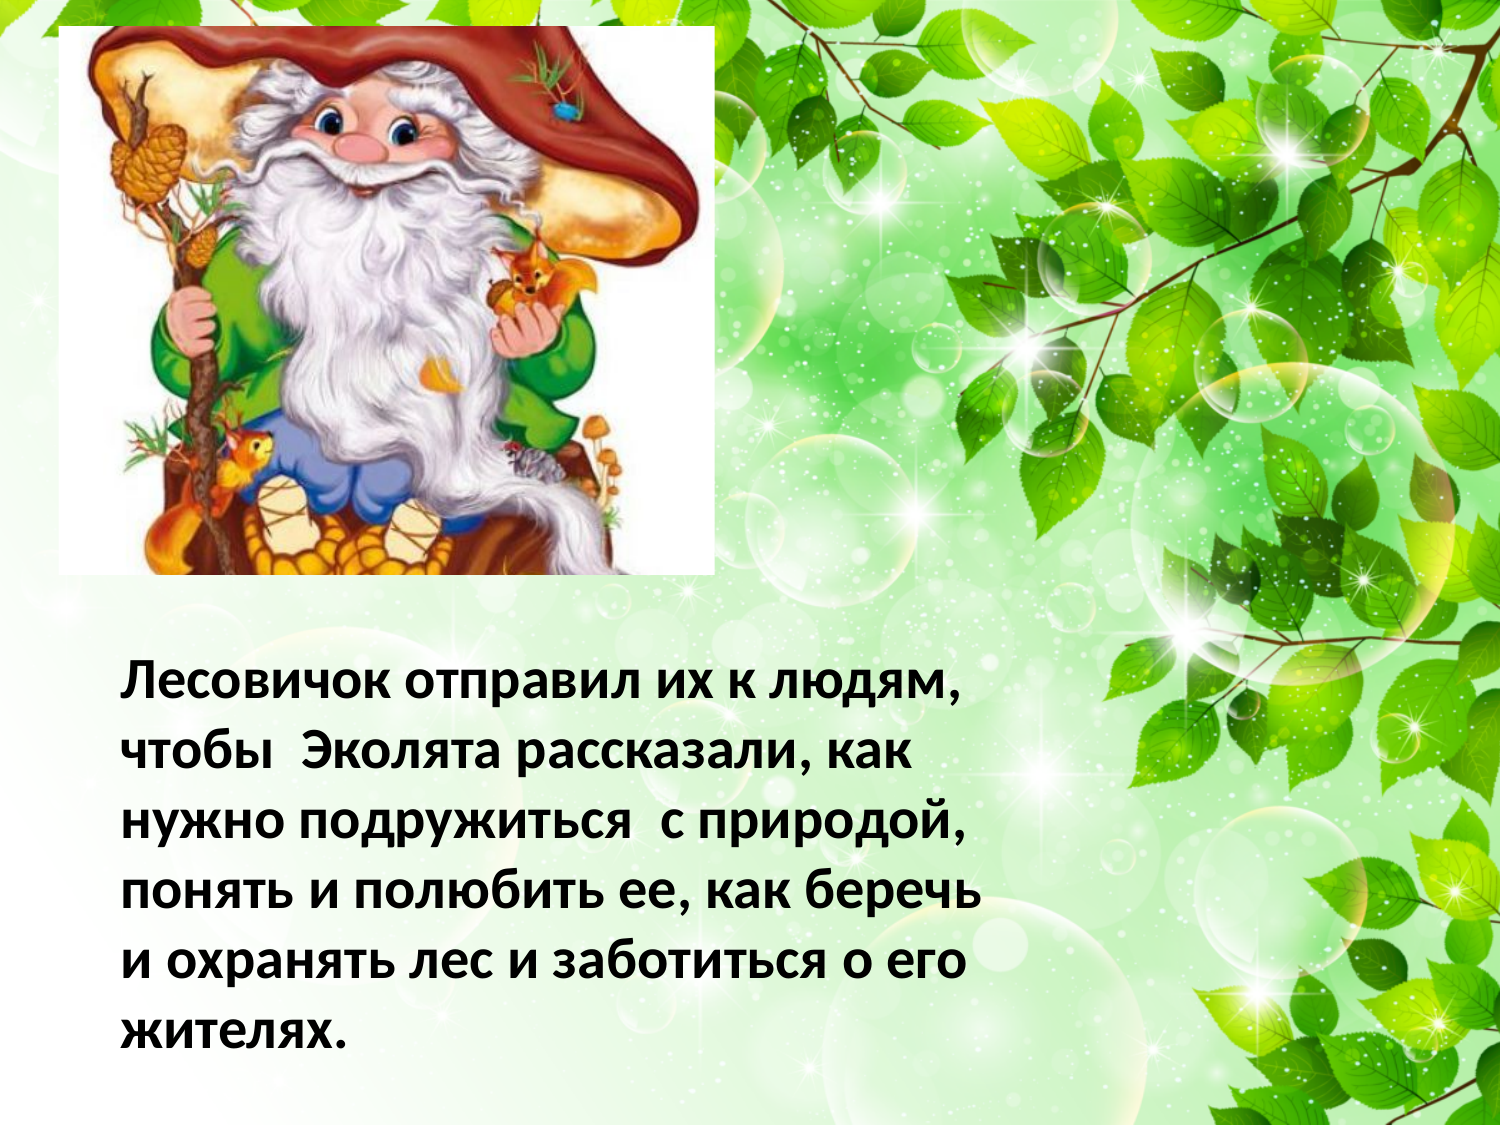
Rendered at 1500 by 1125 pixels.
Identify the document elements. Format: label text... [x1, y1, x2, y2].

title Лесовичок отправил их к людям, чтобы Эколята рассказали, как нужно подружиться с природой, понять и полюбить ее, как беречь и охранять лес и заботиться о его жителях. [105, 843, 1006, 1068]
picture [0, 0, 1500, 1125]
